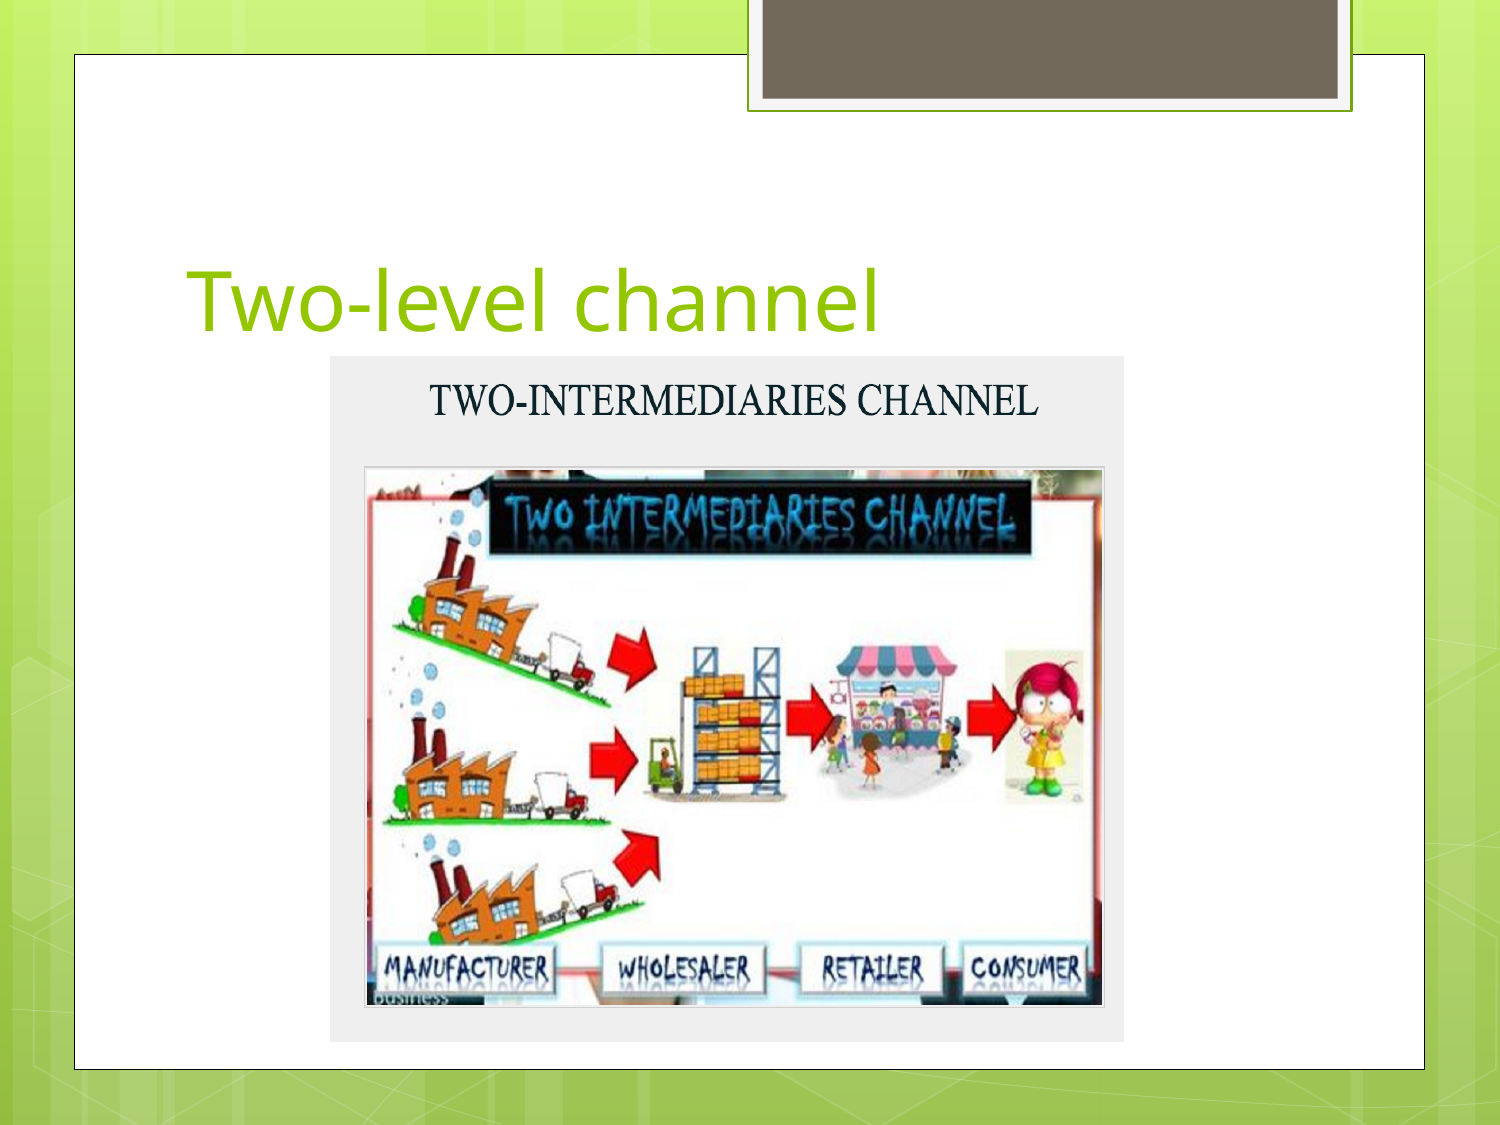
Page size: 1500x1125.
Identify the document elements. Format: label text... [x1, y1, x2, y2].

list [170, 355, 1284, 1042]
title Two-level channel [171, 168, 1324, 357]
